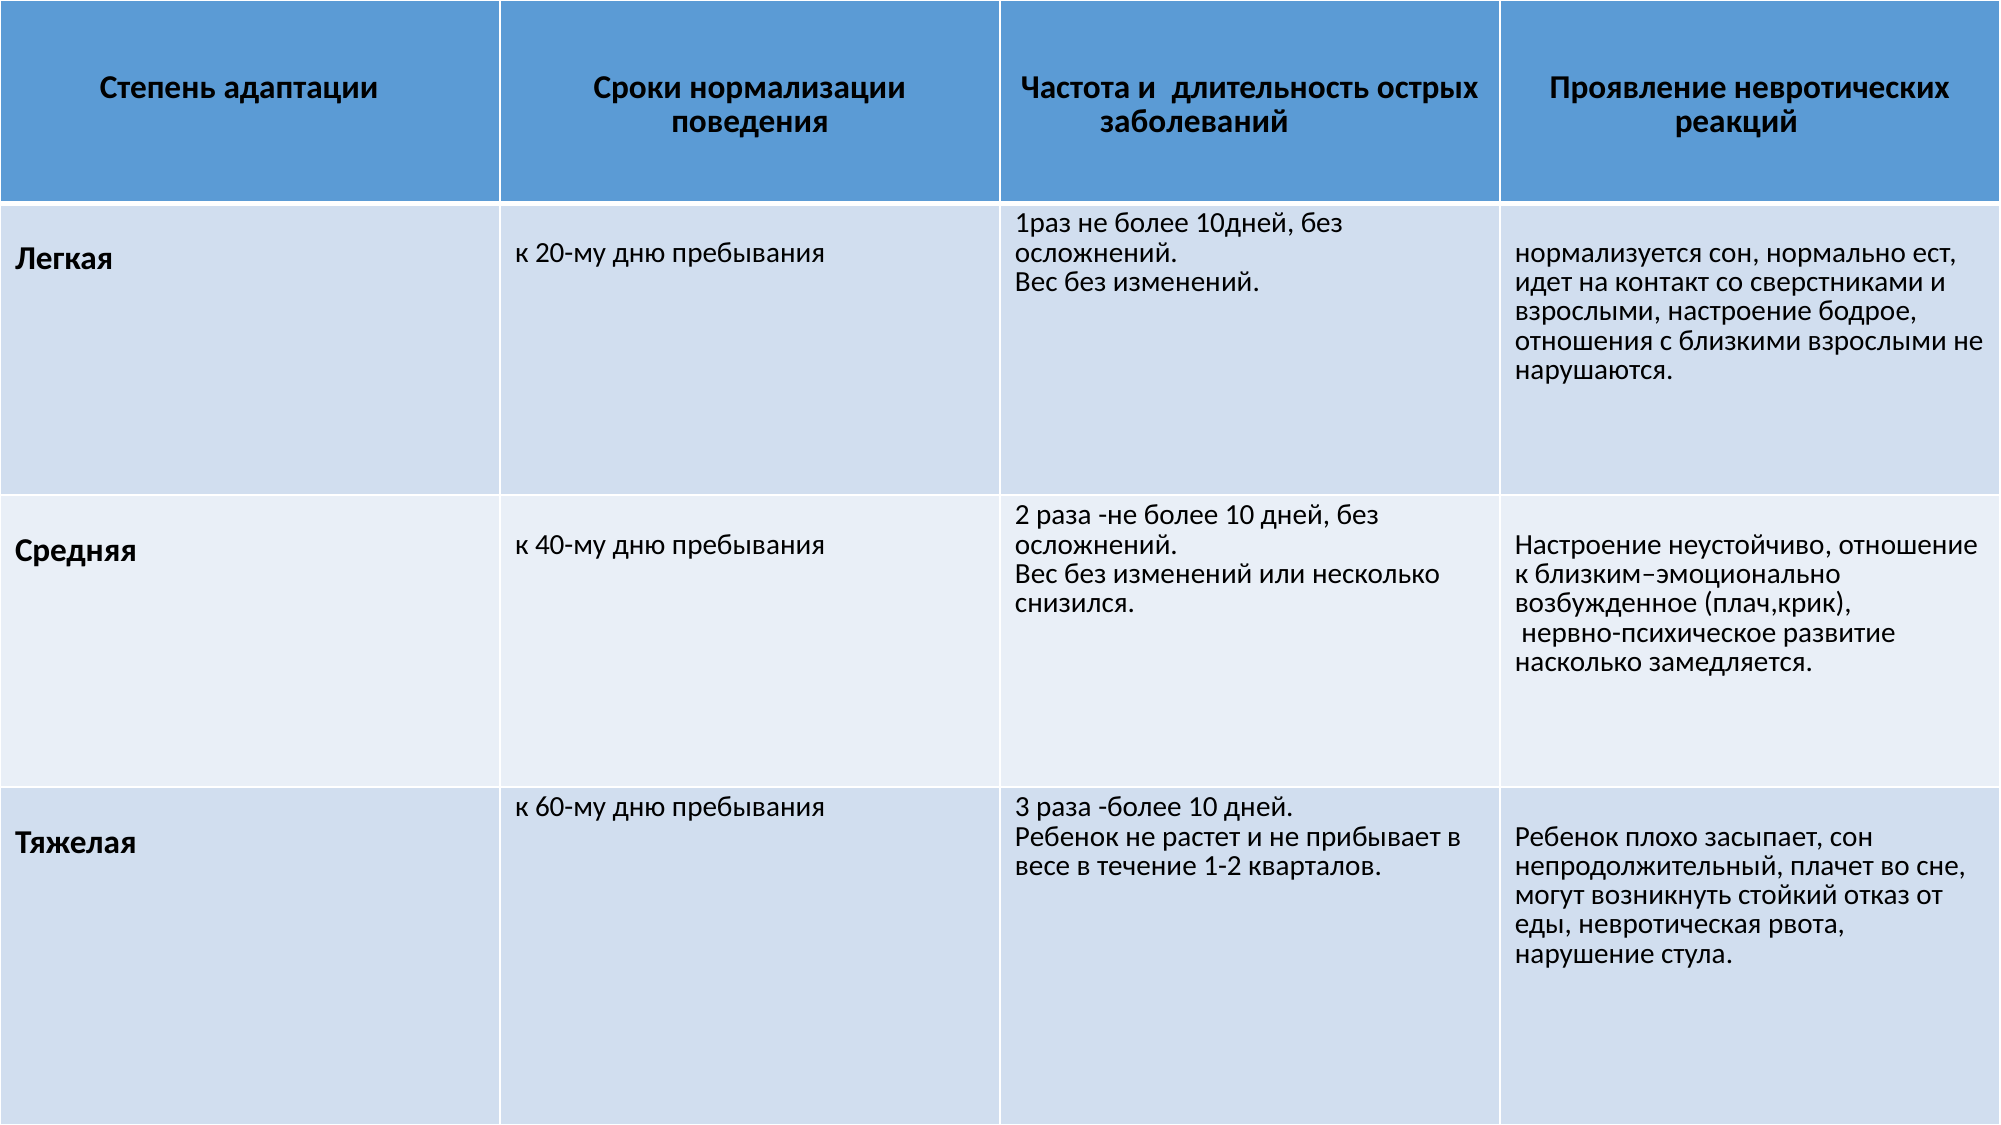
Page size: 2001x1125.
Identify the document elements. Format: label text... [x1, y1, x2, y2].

table_cell Ребенок плохо засыпает, сон непродолжительный, плачет во сне, могут возникнуть стойкий отказ от еды, невротическая рвота, нарушение стула. [1501, 788, 1999, 1124]
table_cell Средняя [1, 496, 499, 786]
table_cell 1раз не более 10дней, без осложнений. Вес без изменений. [1001, 206, 1499, 494]
table_cell Настроение неустойчиво, отношение к близким–эмоционально возбужденное (плач,крик), нервно-психическое развитие насколько замедляется. [1501, 496, 1999, 786]
table_cell Тяжелая [1, 788, 499, 1124]
table_cell к 60-му дню пребывания [501, 788, 999, 1124]
table_header Частота и длительность острых заболеваний [1001, 1, 1499, 201]
table_cell нормализуется сон, нормально ест, идет на контакт со сверстниками и взрослыми, настроение бодрое, отношения с близкими взрослыми не нарушаются. [1501, 206, 1999, 494]
table_cell Легкая [1, 206, 499, 494]
table_cell 3 раза -более 10 дней. Ребенок не растет и не прибывает в весе в течение 1-2 кварталов. [1001, 788, 1499, 1124]
table_header Проявление невротических реакций [1501, 1, 1999, 201]
table_cell к 20-му дню пребывания [501, 206, 999, 494]
table_header Степень адаптации [1, 1, 499, 201]
table_header Сроки нормализации поведения [501, 1, 999, 201]
table_cell 2 раза -не более 10 дней, без осложнений. Вес без изменений или несколько снизился. [1001, 496, 1499, 786]
table_cell к 40-му дню пребывания [501, 496, 999, 786]
